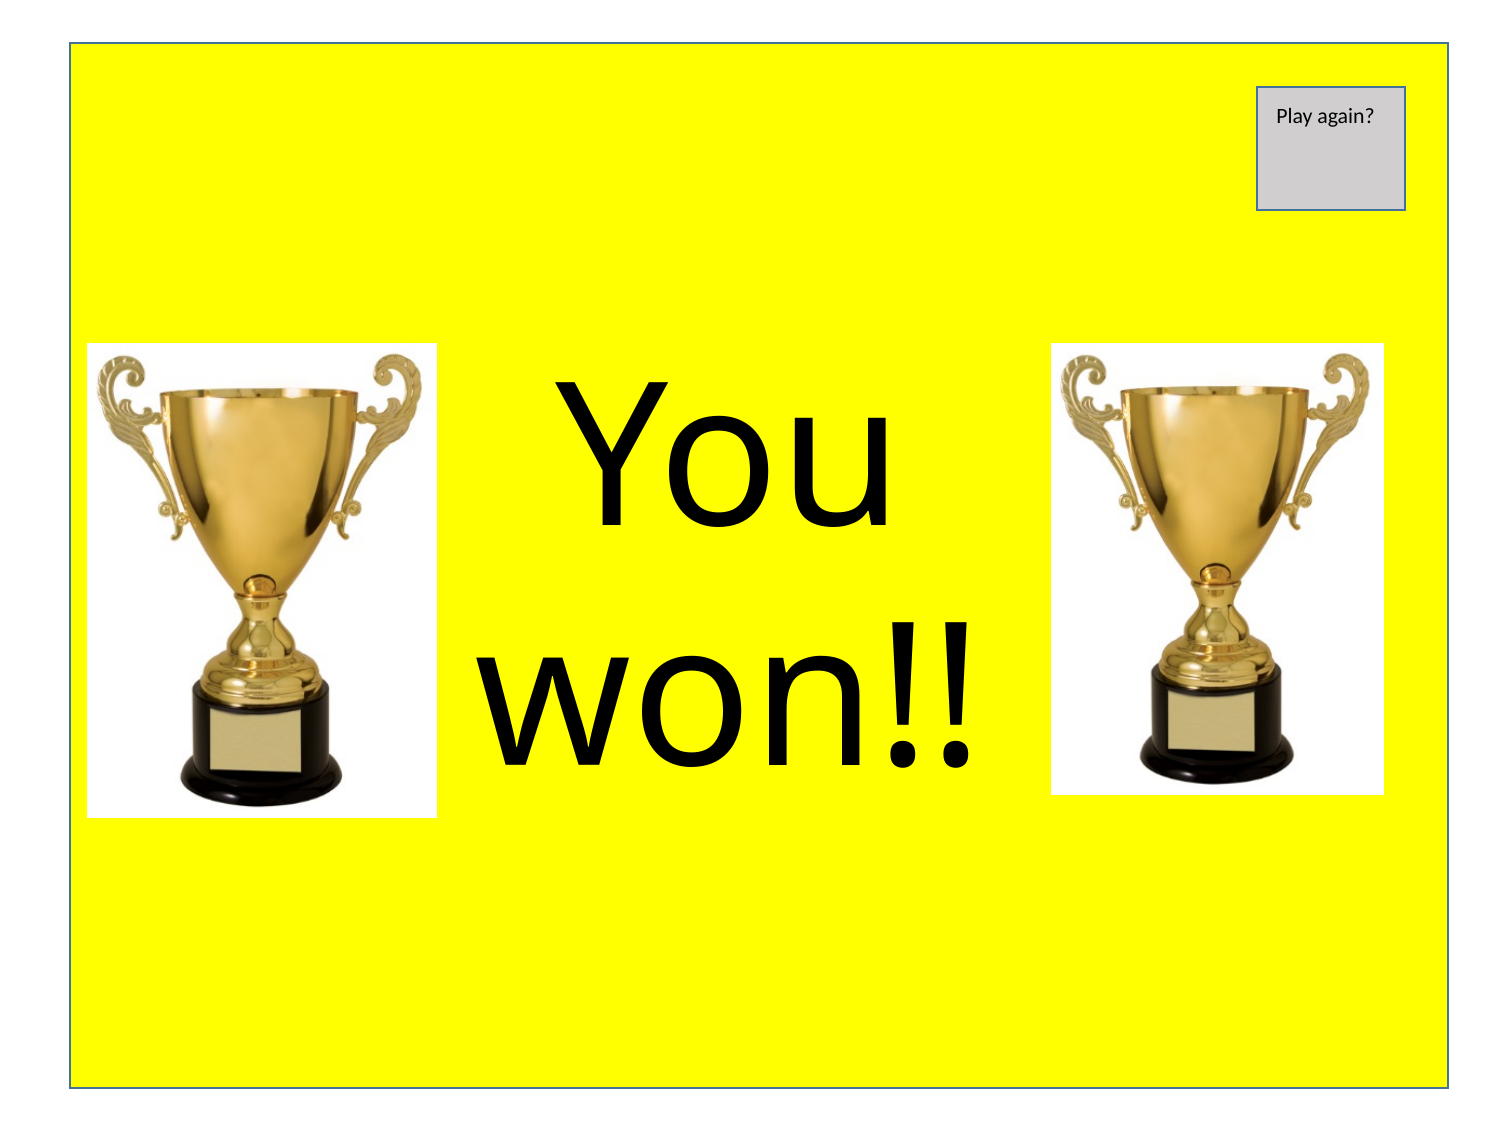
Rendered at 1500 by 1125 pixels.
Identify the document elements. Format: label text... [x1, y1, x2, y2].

text_box Play again? [1261, 93, 1399, 135]
text_box [1256, 86, 1406, 211]
text_box You won!! [406, 318, 1052, 813]
picture [87, 343, 437, 819]
text_box [69, 42, 1449, 1089]
picture [1051, 343, 1384, 795]
